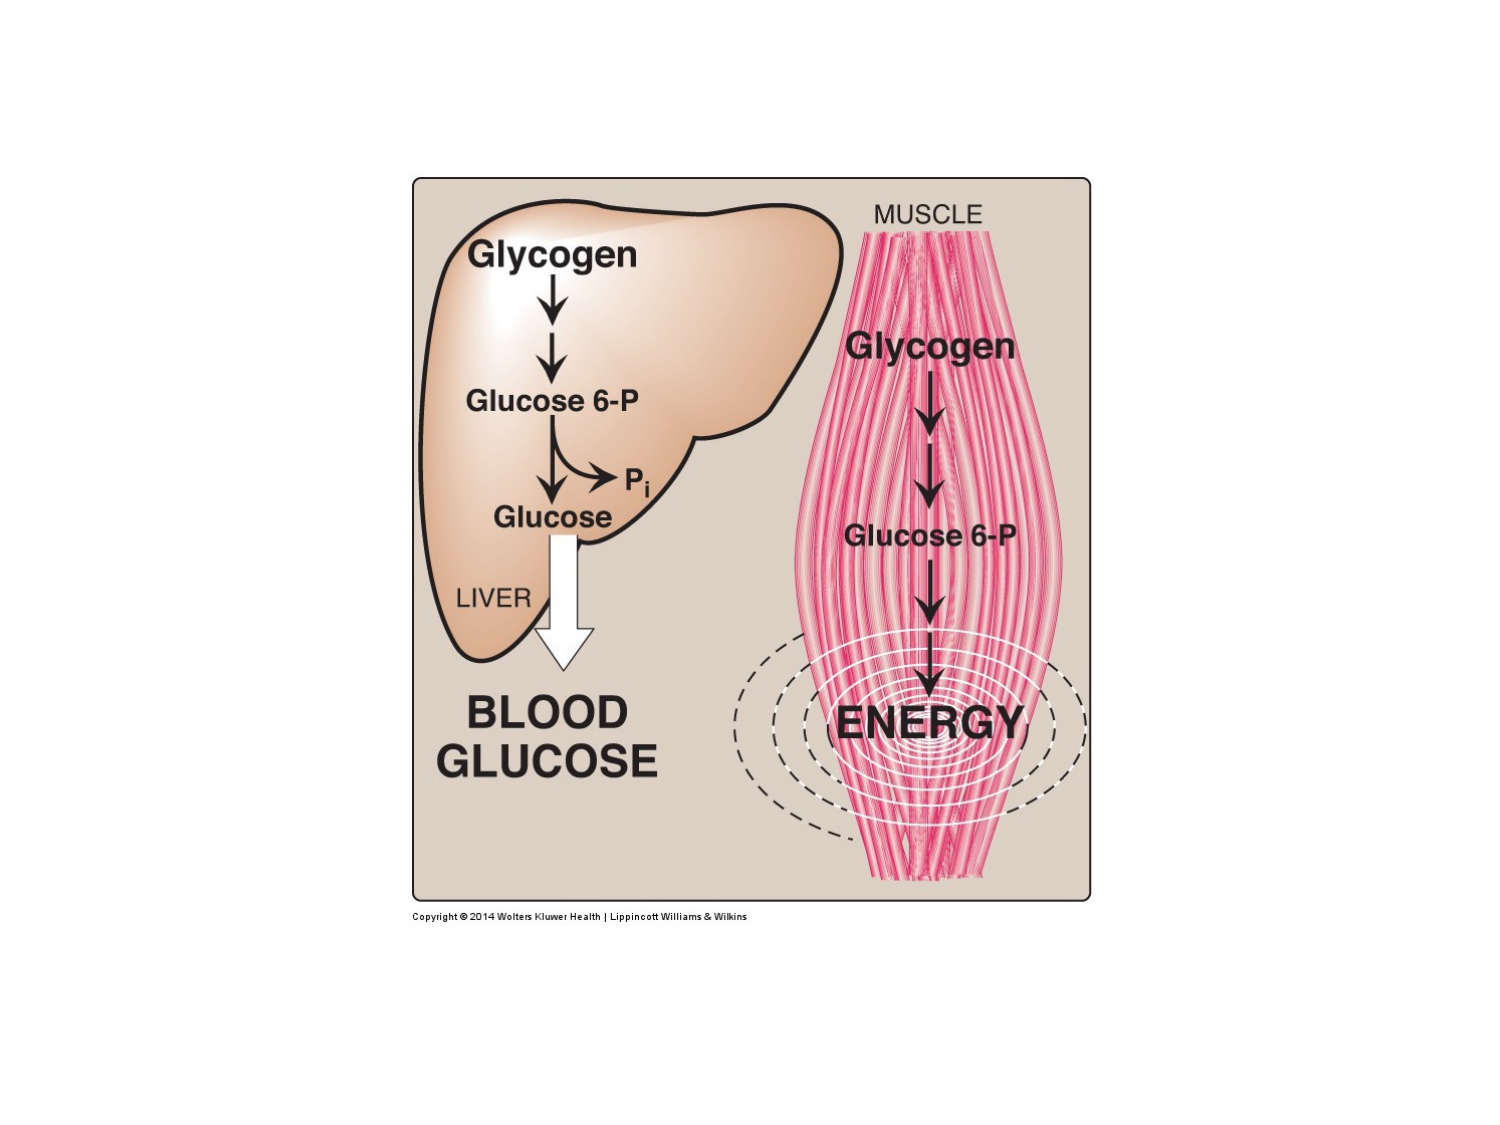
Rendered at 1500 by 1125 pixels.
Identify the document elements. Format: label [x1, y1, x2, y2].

picture [407, 172, 1097, 928]
